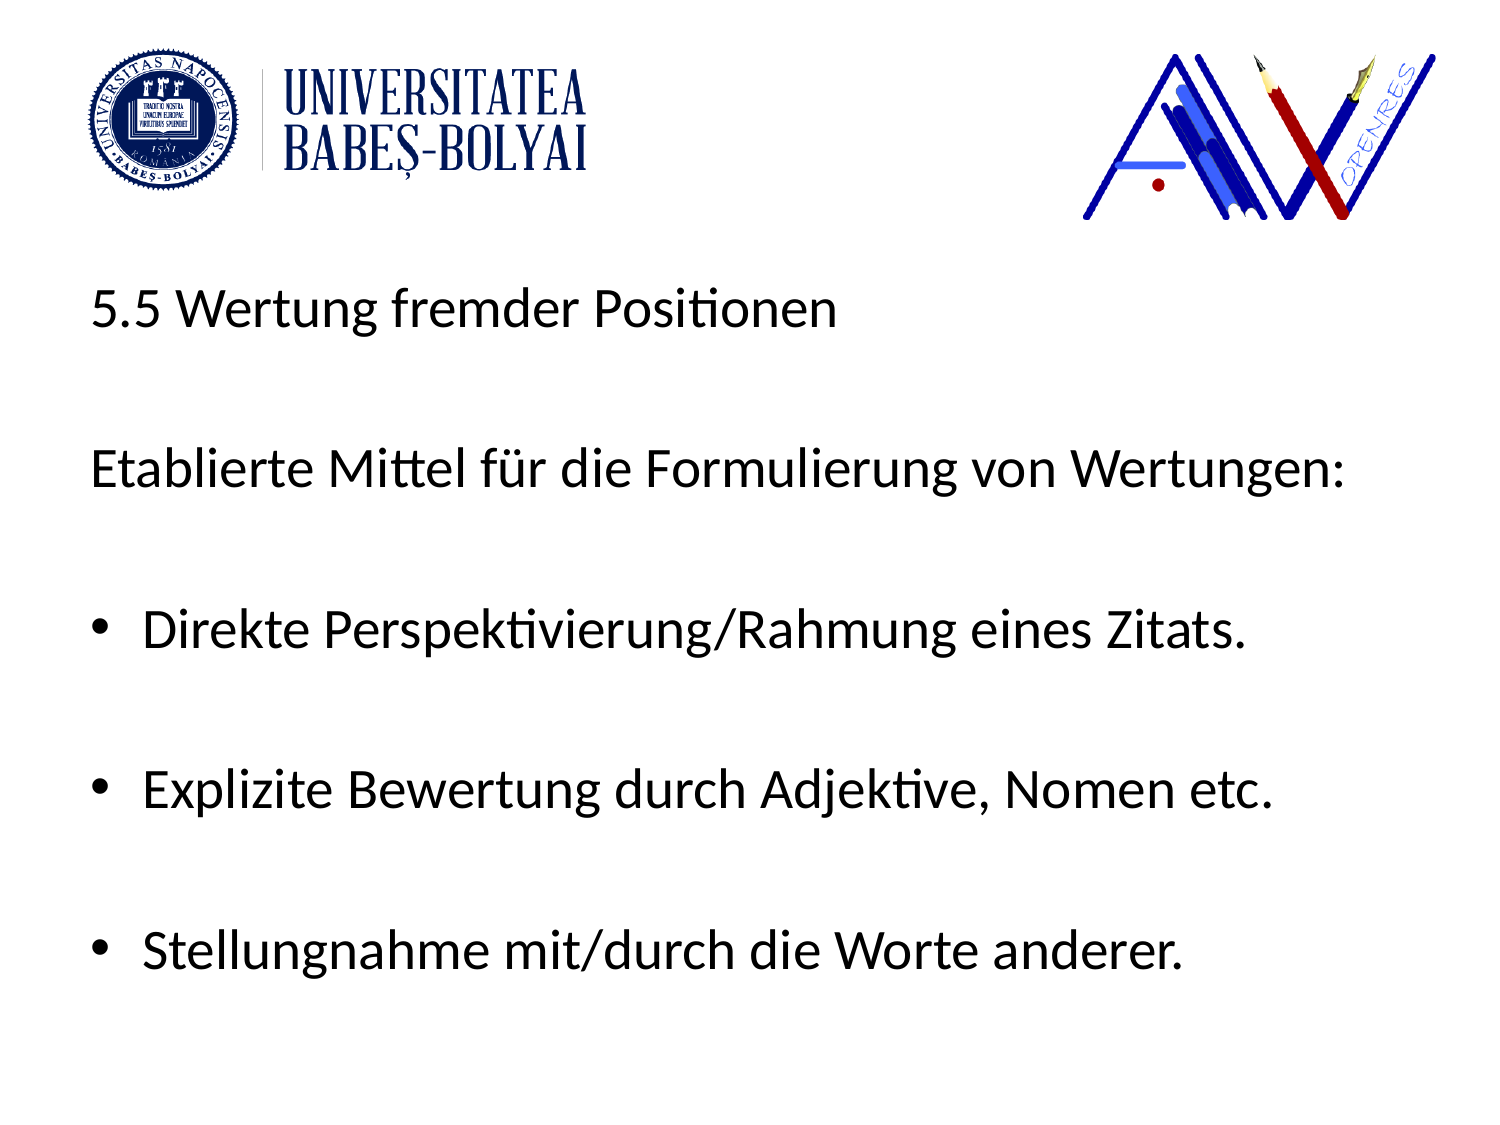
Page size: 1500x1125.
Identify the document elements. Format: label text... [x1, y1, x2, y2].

picture [1083, 54, 1436, 220]
picture [76, 42, 597, 197]
list 5.5 Wertung fremder Positionen Etablierte Mittel für die Formulierung von Wertungen: Direkte Perspektivierung/Rahmung eines Zitats. Explizite Bewertung durch Adjektive, Nomen etc. Stellungnahme mit/durch die Worte anderer. [75, 262, 1425, 1005]
